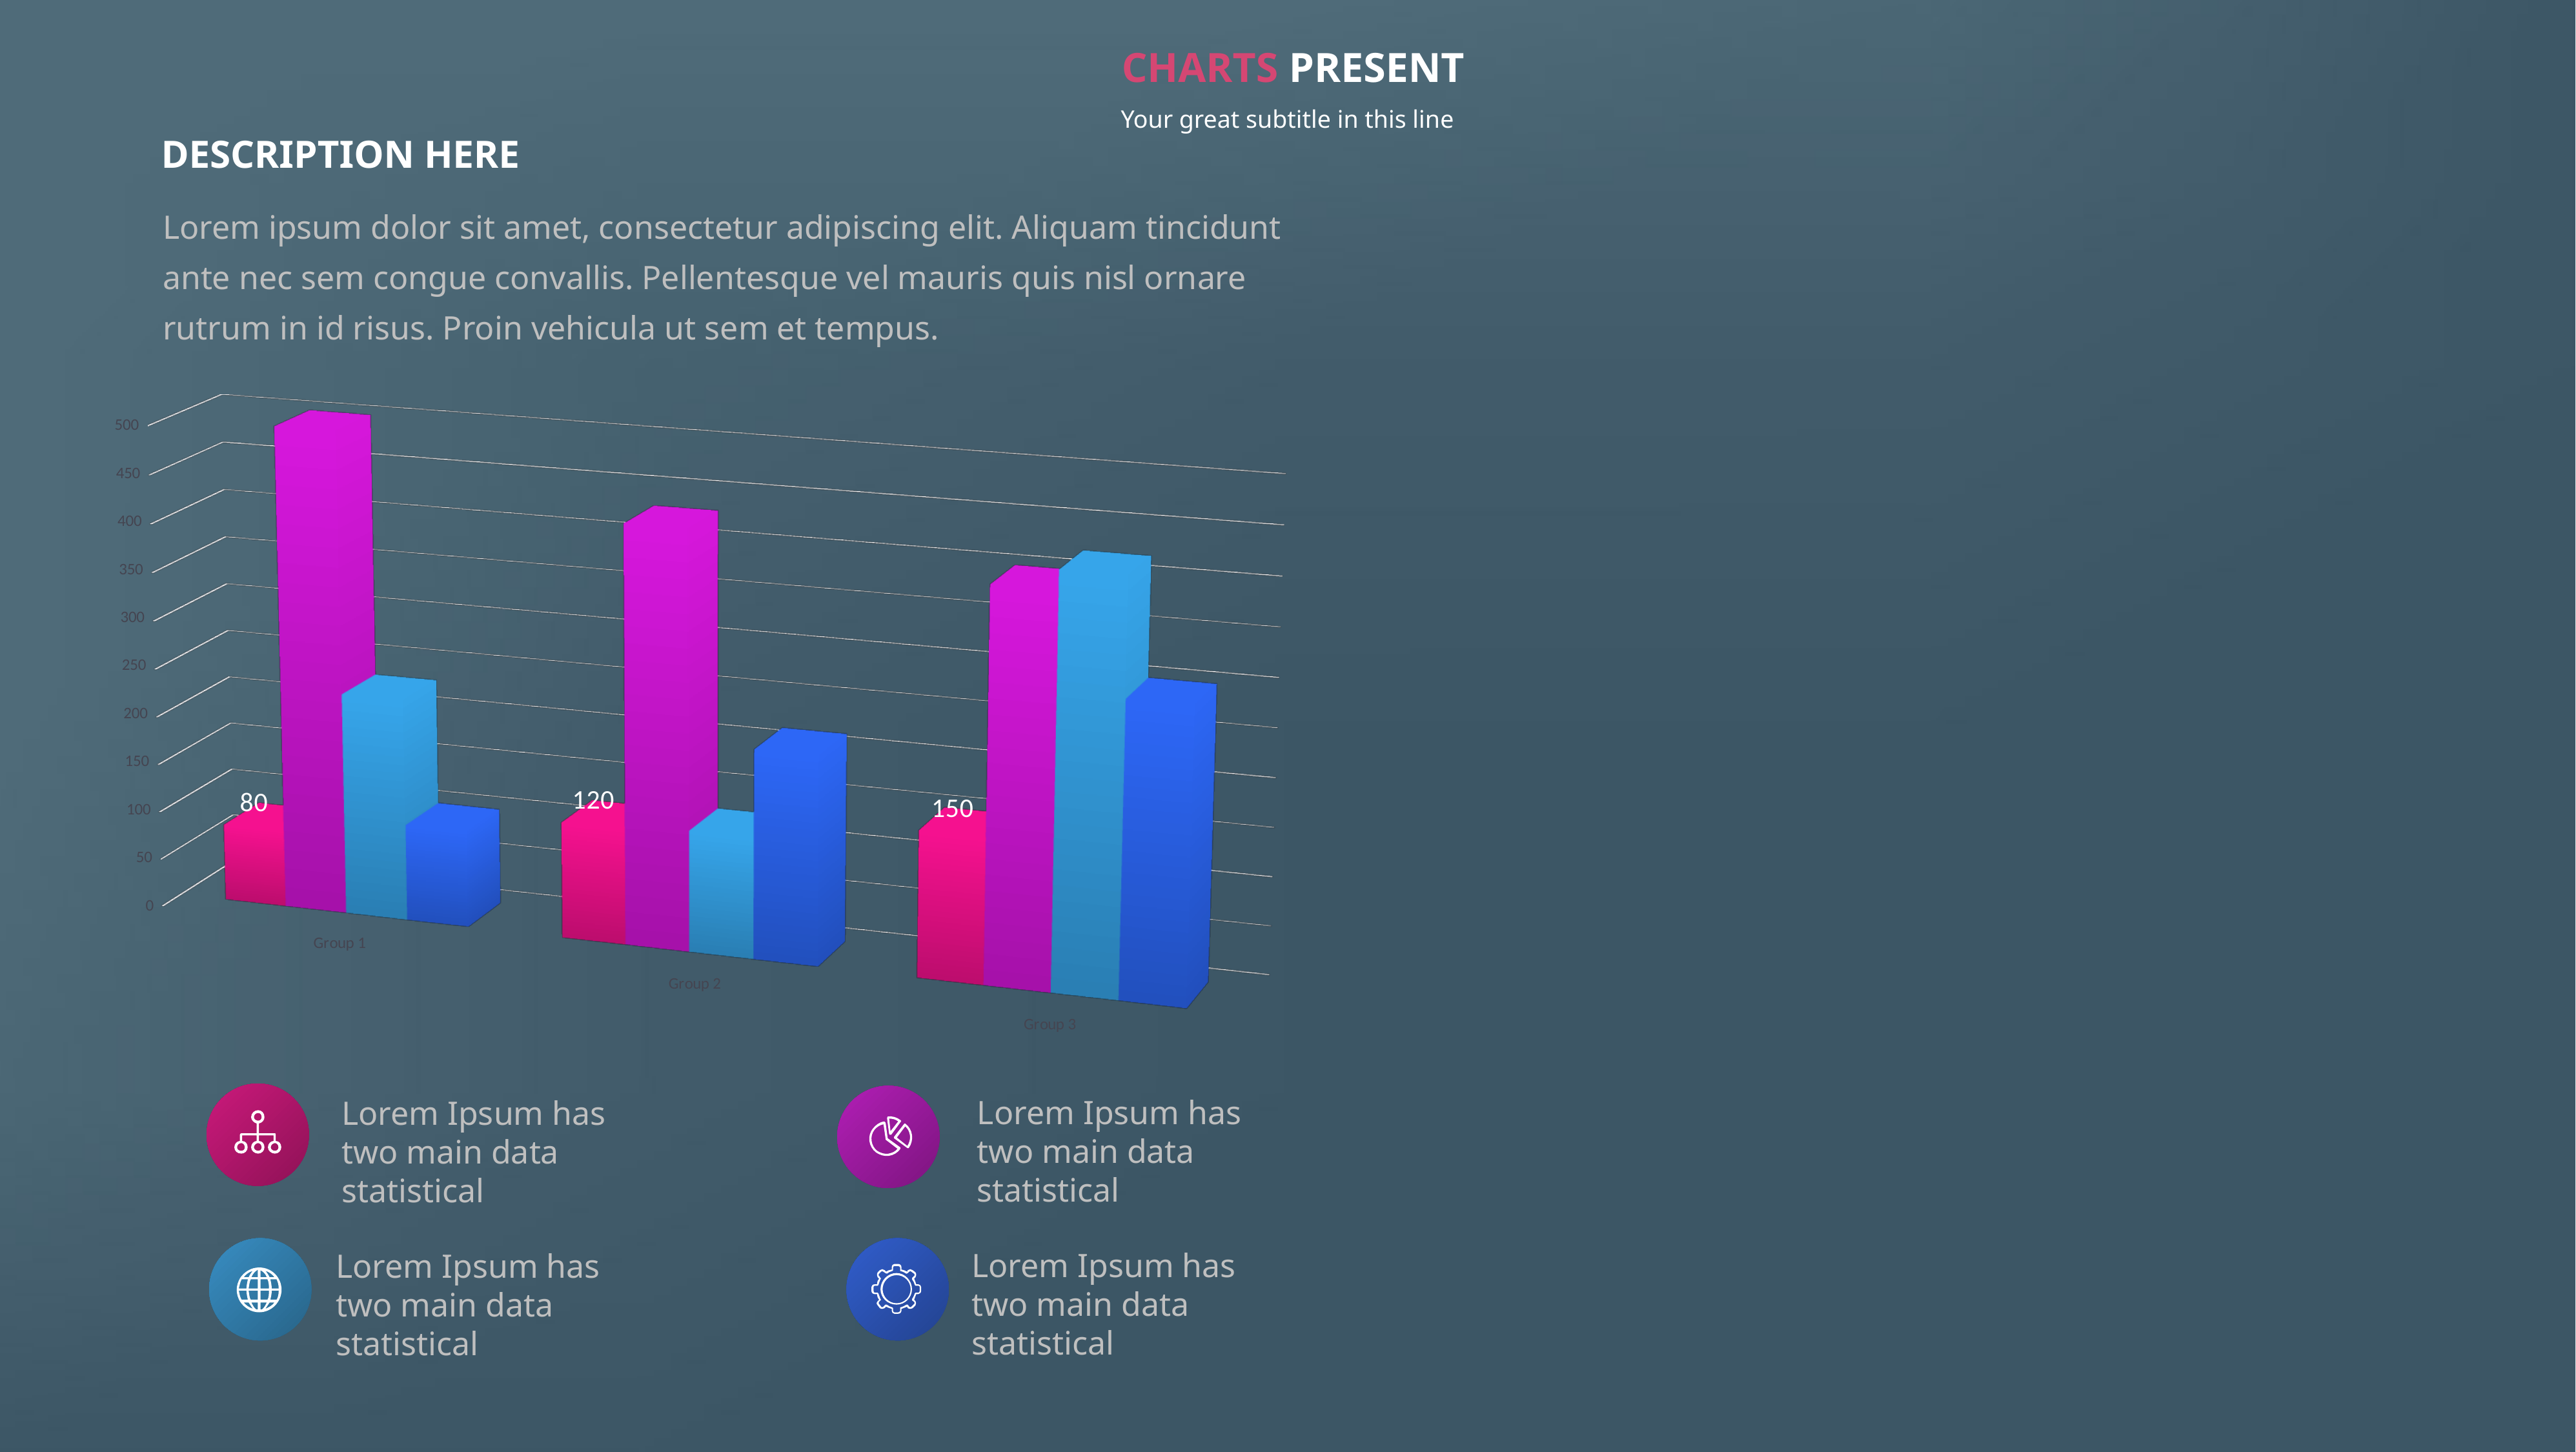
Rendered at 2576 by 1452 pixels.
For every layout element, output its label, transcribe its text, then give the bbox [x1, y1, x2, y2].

text_box Lorem Ipsum has two main data statistical [953, 1100, 1328, 1220]
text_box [136, 121, 1361, 361]
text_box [846, 1238, 949, 1341]
text_box Lorem Ipsum has two main data statistical [318, 1100, 693, 1221]
picture [0, 0, 2576, 1452]
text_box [206, 1083, 309, 1186]
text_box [208, 1238, 312, 1341]
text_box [837, 1085, 940, 1189]
text_box Lorem Ipsum has two main data statistical [948, 1233, 1323, 1373]
chart [26, 380, 1361, 1096]
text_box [803, 32, 1783, 146]
text_box Lorem Ipsum has two main data statistical [312, 1234, 687, 1373]
